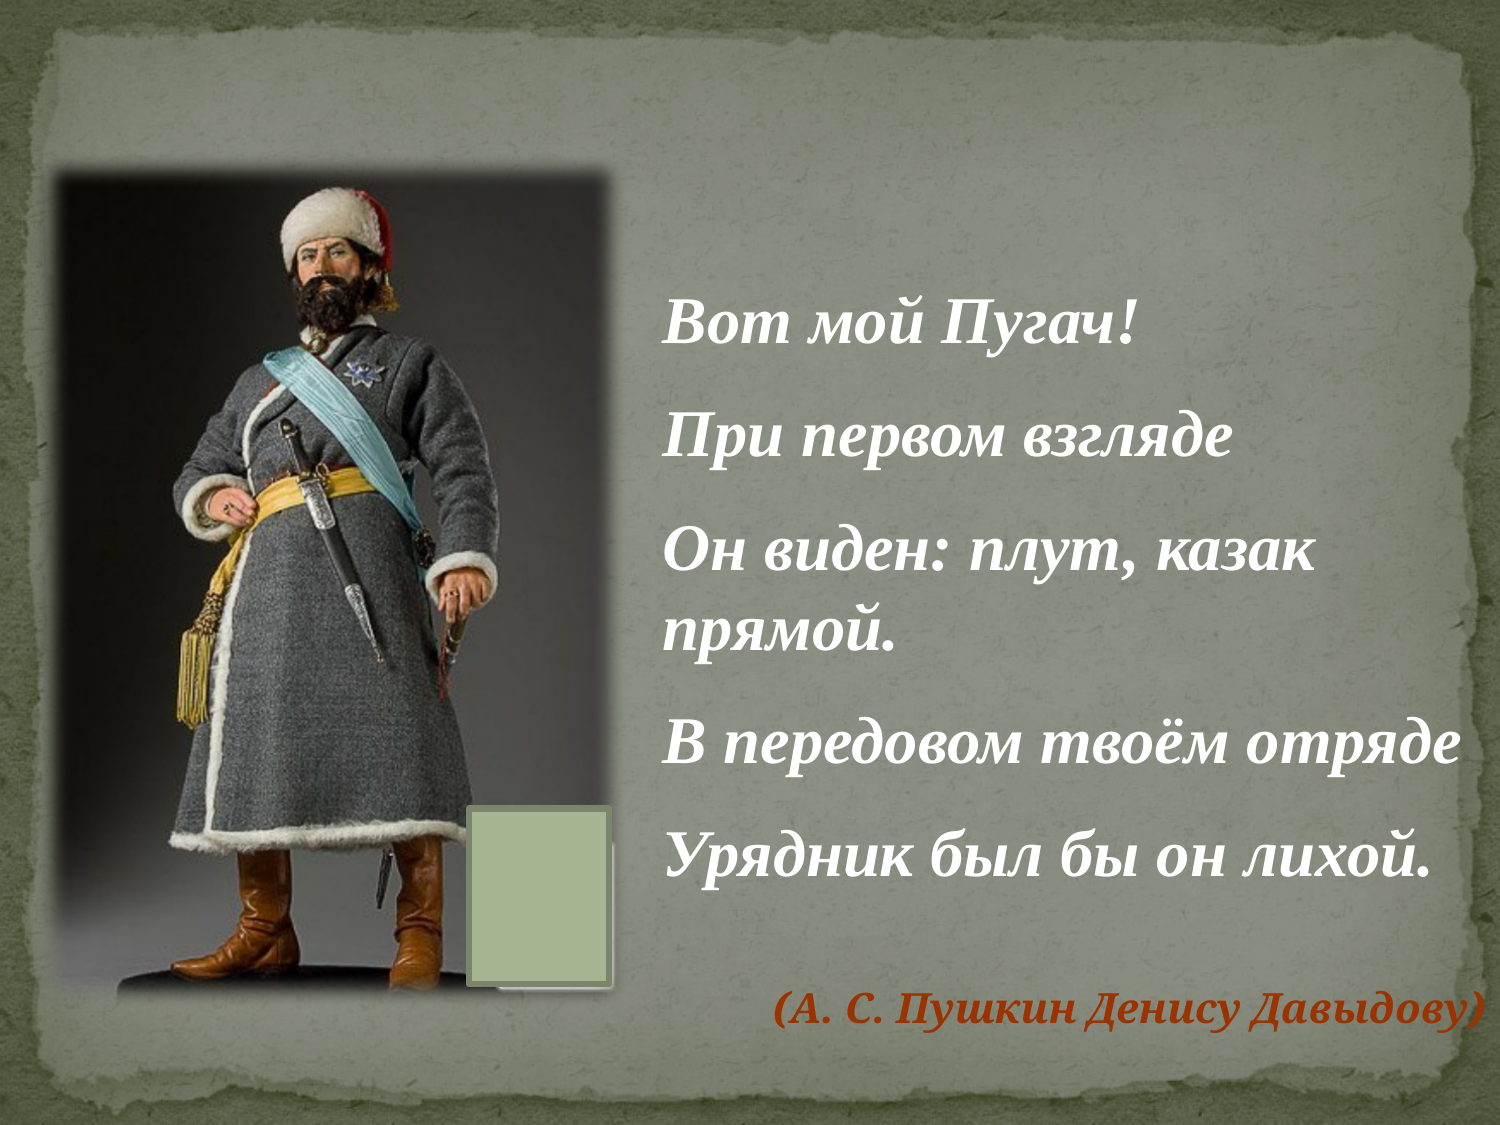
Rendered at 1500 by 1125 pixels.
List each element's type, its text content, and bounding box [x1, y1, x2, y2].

picture [37, 154, 626, 1007]
text_box Вот мой Пугач! При первом взгляде Он виден: плут, казак прямой. В передовом твоём отряде Урядник был бы он лихой. (А. С. Пушкин Денису Давыдову) [647, 269, 1500, 1039]
